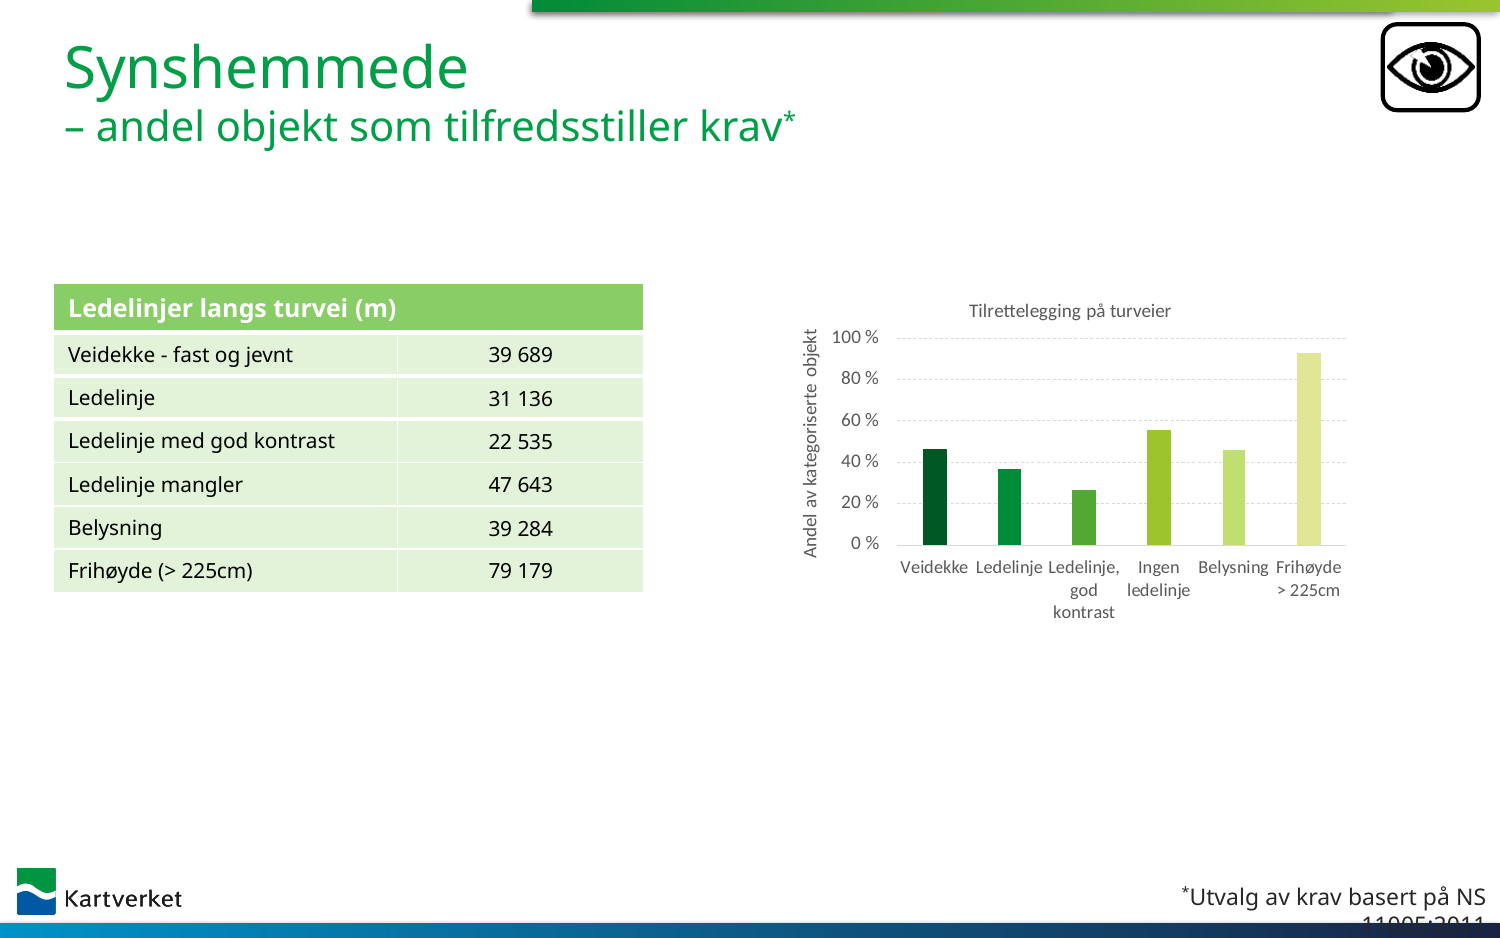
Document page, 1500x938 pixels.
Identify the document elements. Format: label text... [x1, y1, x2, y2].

table_cell Ledelinje [54, 378, 397, 417]
table_cell Frihøyde (> 225cm) [54, 550, 397, 592]
table_cell Ledelinje med god kontrast [54, 421, 397, 462]
table_cell 47 643 [398, 463, 643, 505]
text_box Synshemmede – andel objekt som tilfredsstiller krav* [49, 24, 1431, 158]
table_cell Ledelinje mangler [54, 463, 397, 505]
text_box *Utvalg av krav basert på NS 11005:2011 [1068, 873, 1500, 938]
table_cell 31 136 [398, 378, 643, 417]
table_cell 22 535 [398, 421, 643, 462]
picture [791, 291, 1349, 630]
table_cell 39 689 [398, 335, 643, 374]
table_cell Veidekke - fast og jevnt [54, 335, 397, 374]
table_cell Belysning [54, 507, 397, 548]
table_header Ledelinjer langs turvei (m) [54, 284, 643, 330]
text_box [1382, 24, 1480, 111]
table_cell 79 179 [398, 550, 643, 592]
table_cell 39 284 [398, 507, 643, 548]
